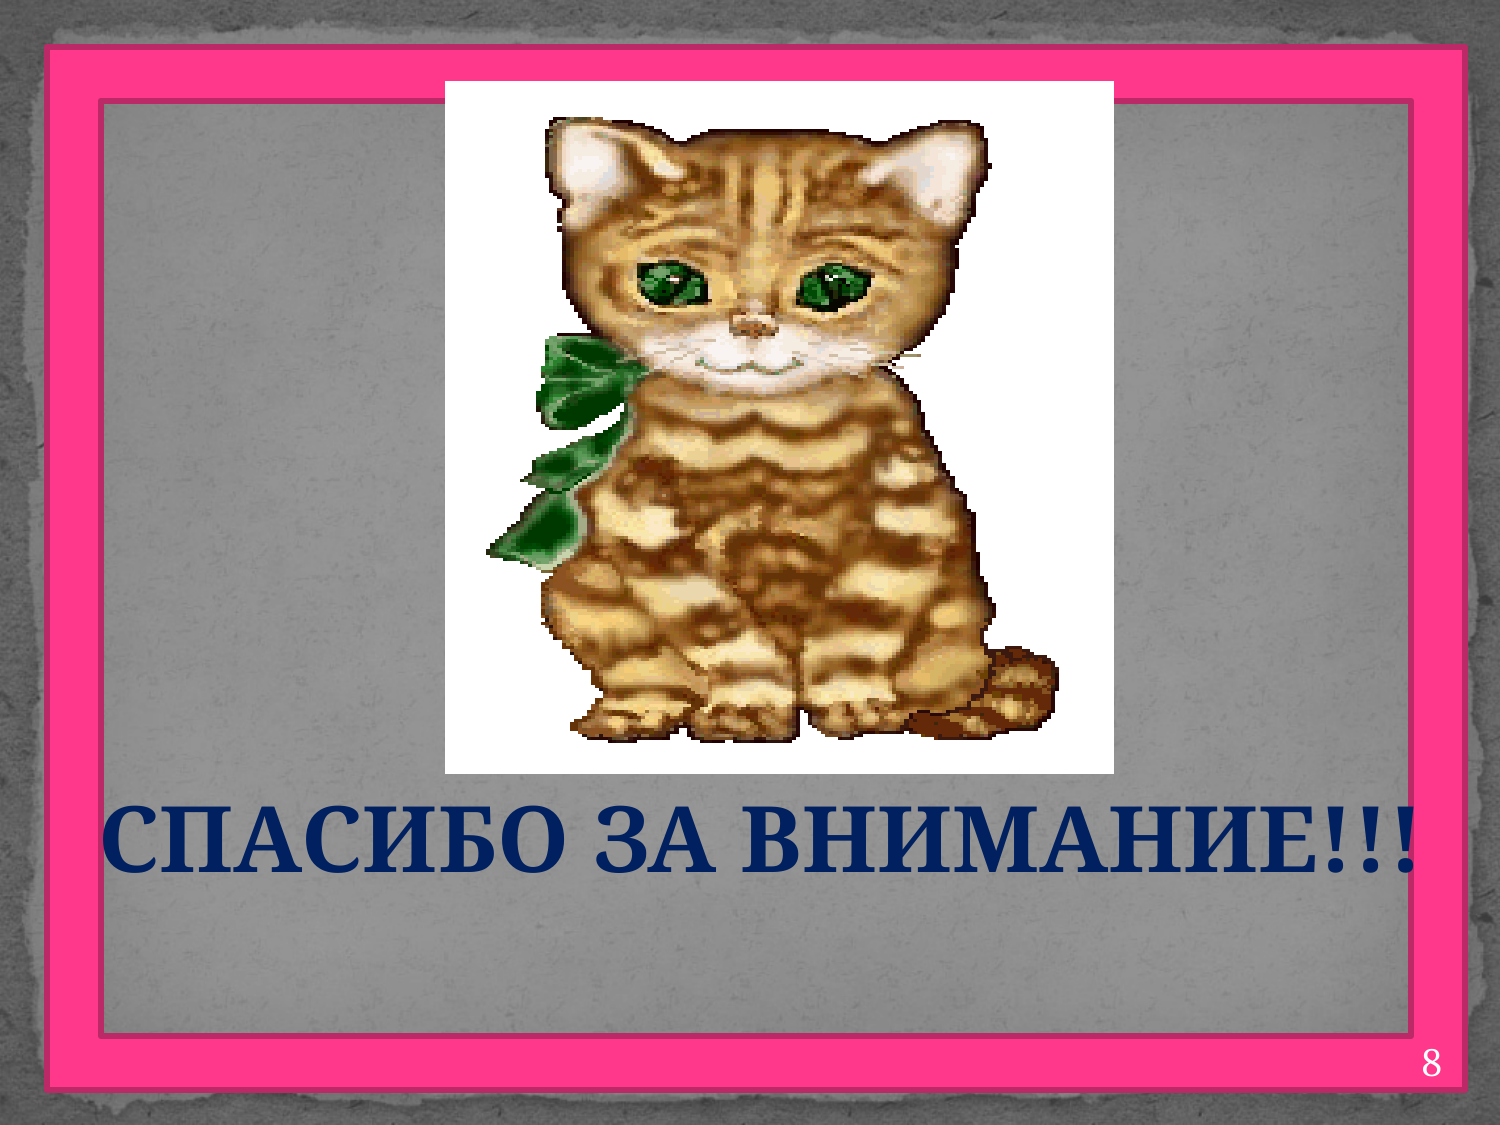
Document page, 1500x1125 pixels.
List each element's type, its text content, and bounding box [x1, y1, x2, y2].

text_box 8 [1406, 1031, 1458, 1091]
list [448, 84, 1113, 773]
text_box СПАСИБО ЗА ВНИМАНИЕ!!! [82, 773, 1442, 999]
text_box [44, 44, 1468, 1093]
